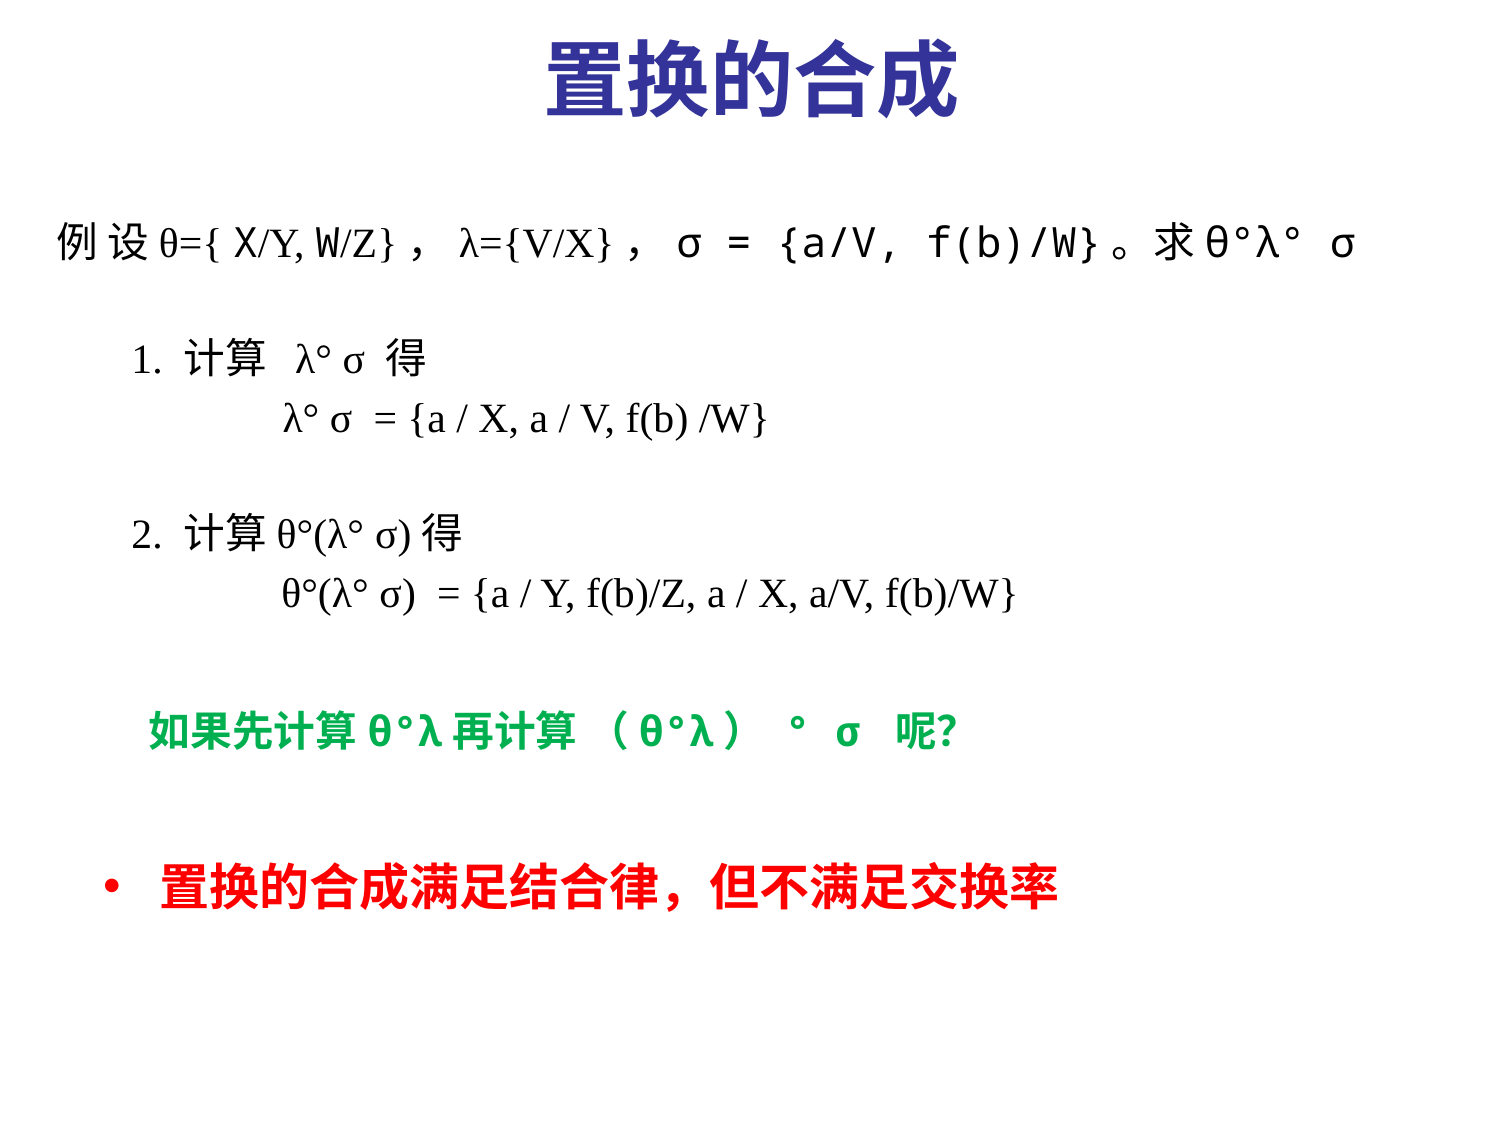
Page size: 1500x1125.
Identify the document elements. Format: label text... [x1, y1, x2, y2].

list 例 设θ={ X/Y, W/Z}，λ={V/X}，σ = {a/V, f(b)/W}。求θ°λ° σ 1. 计算 λ° σ 得 λ° σ = {a / X, a / V, f(b) /W} 2. 计算θ°(λ° σ)得 θ°(λ° σ) = {a / Y, f(b)/Z, a / X, a/V, f(b)/W} [41, 208, 1430, 842]
title 置换的合成 [76, 19, 1427, 135]
text_box 如果先计算θ°λ再计算 （θ°λ） ° σ 呢？ [133, 697, 1150, 762]
text_box 置换的合成满足结合律，但不满足交换率 [88, 847, 1112, 923]
